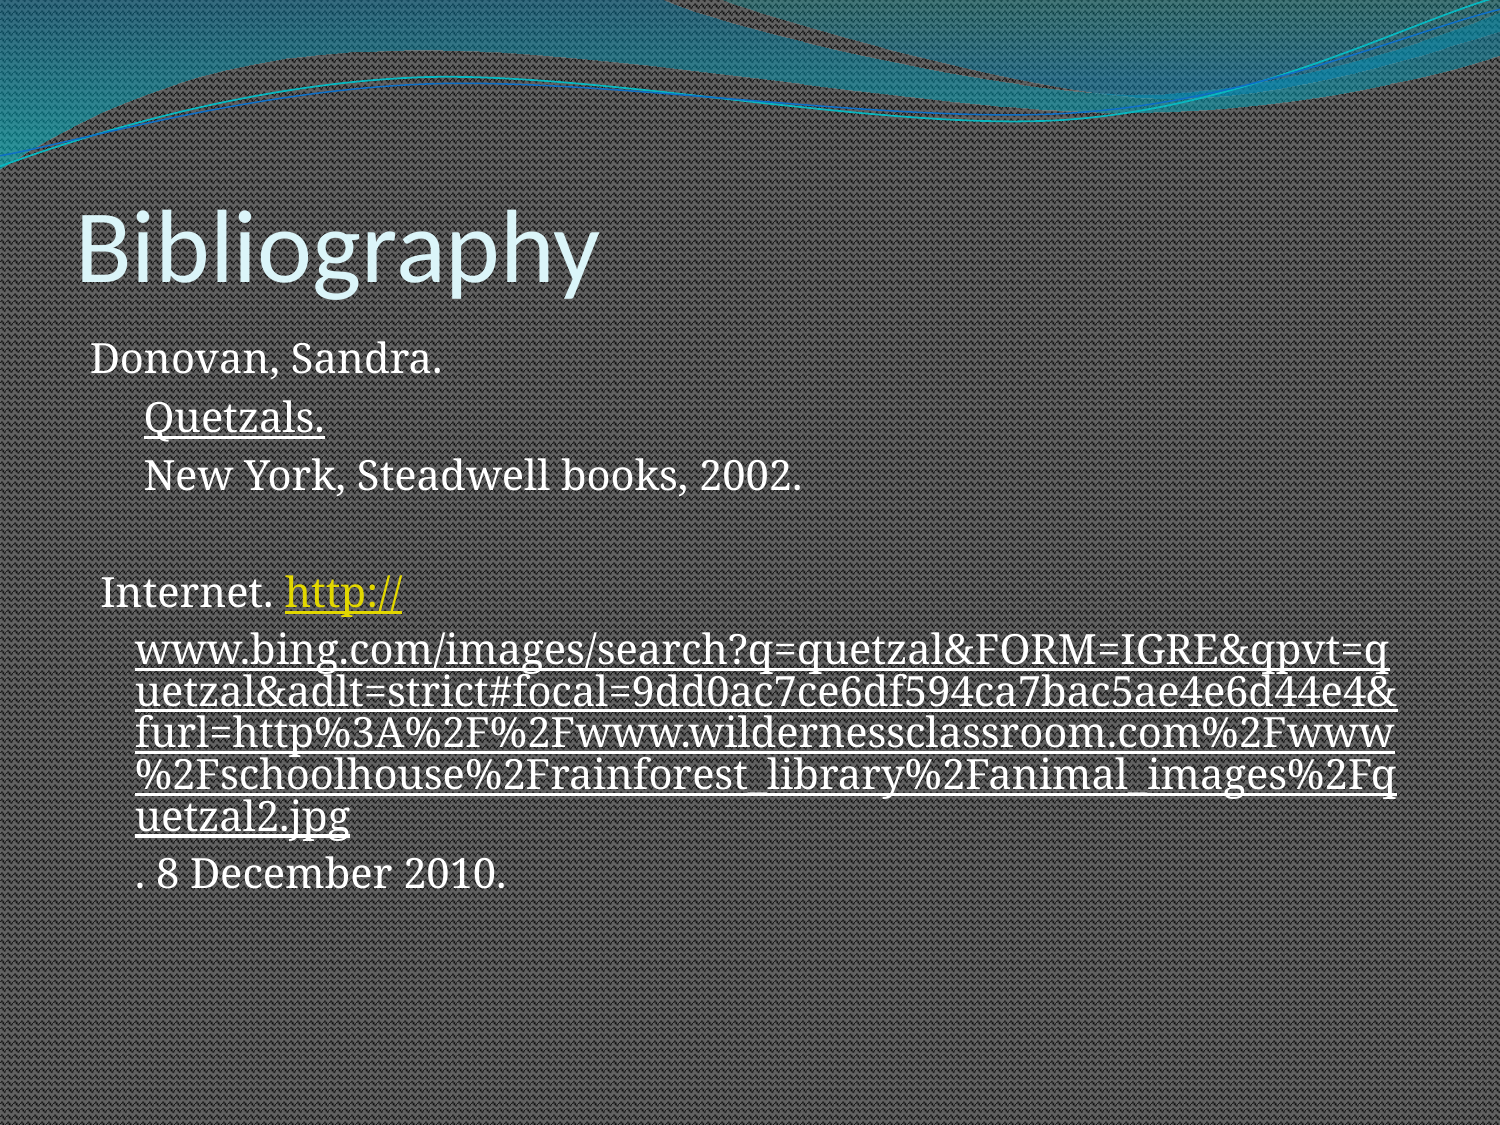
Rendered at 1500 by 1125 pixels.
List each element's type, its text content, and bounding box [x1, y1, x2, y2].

list Donovan, Sandra. Quetzals. New York, Steadwell books, 2002. Internet. http://www.bing.com/images/search?q=quetzal&FORM=IGRE&qpvt=quetzal&adlt=strict#focal=9dd0ac7ce6df594ca7bac5ae4e6d44e4&furl=http%3A%2F%2Fwww.wildernessclassroom.com%2Fwww%2Fschoolhouse%2Frainforest_library%2Fanimal_images%2Fquetzal2.jpg. 8 December 2010. [75, 324, 1425, 1045]
title Bibliography [75, 115, 1425, 303]
